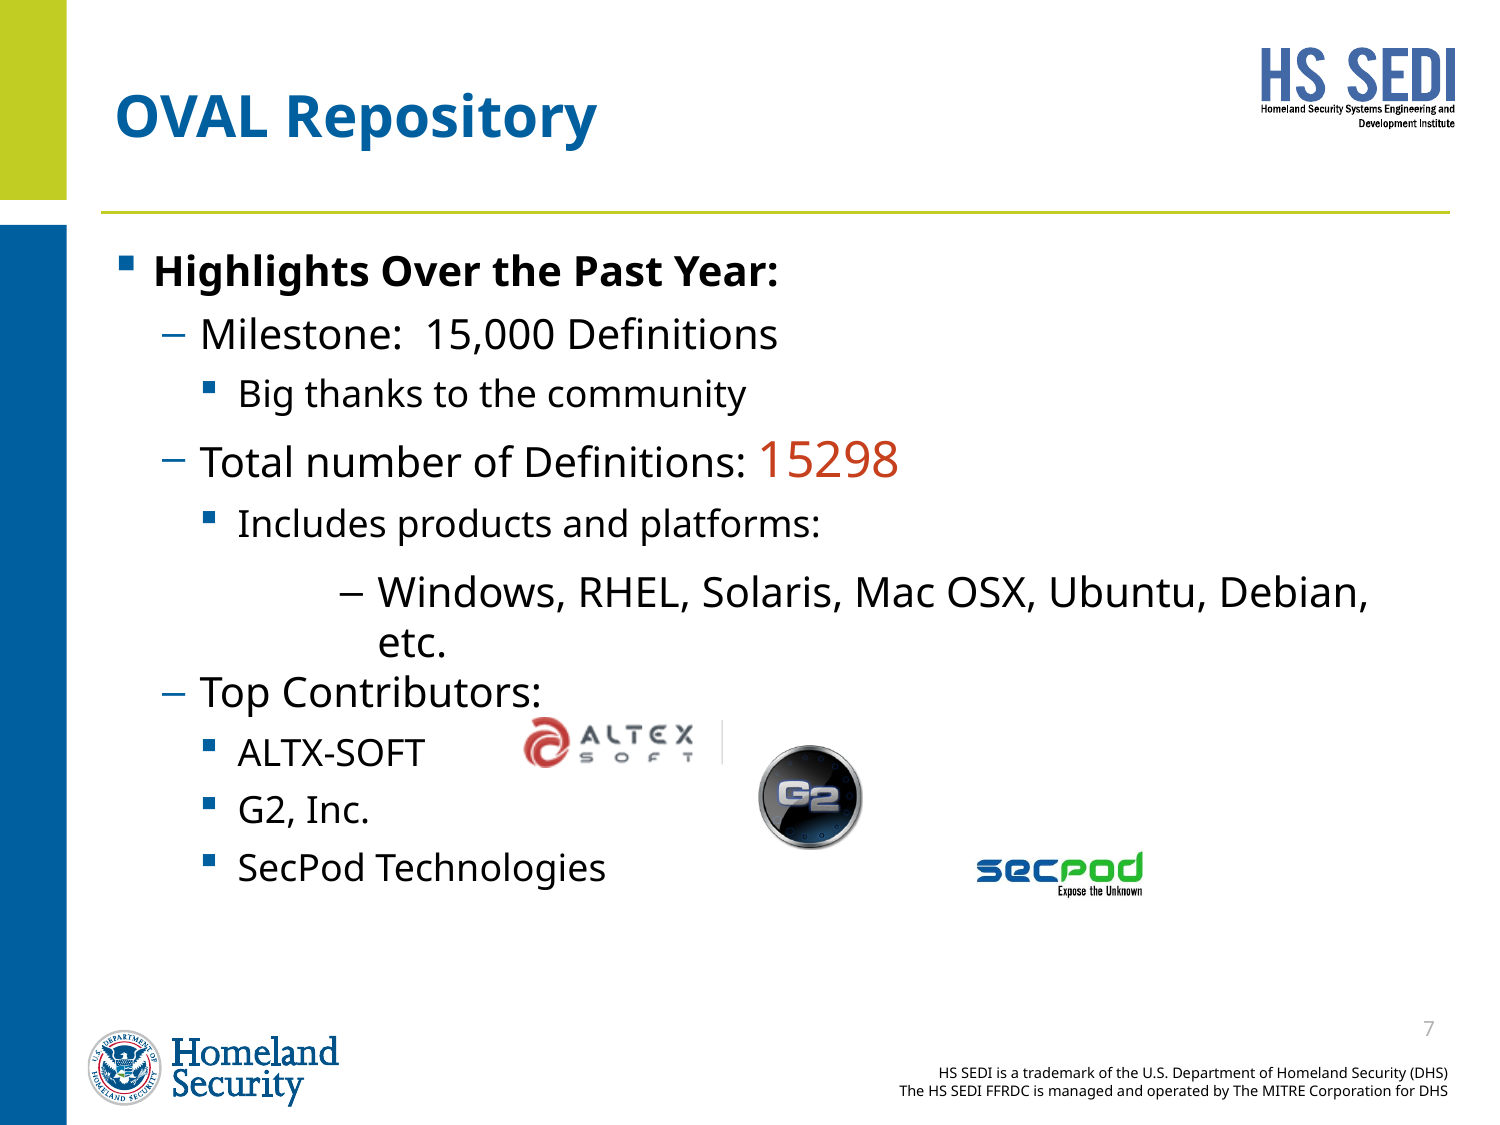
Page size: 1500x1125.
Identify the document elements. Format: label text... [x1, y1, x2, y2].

picture [523, 716, 723, 768]
picture [757, 744, 863, 851]
slide_number 7 [1368, 1021, 1450, 1052]
title OVAL Repository [99, 45, 1248, 188]
picture [954, 840, 1163, 911]
list Highlights Over the Past Year: Milestone: 15,000 Definitions Big thanks to the community Total number of Definitions: 15298 Includes products and platforms: Windows, RHEL, Solaris, Mac OSX, Ubuntu, Debian, etc. Top Contributors: ALTX-SOFT G2, Inc. SecPod Technologies [99, 237, 1450, 1005]
